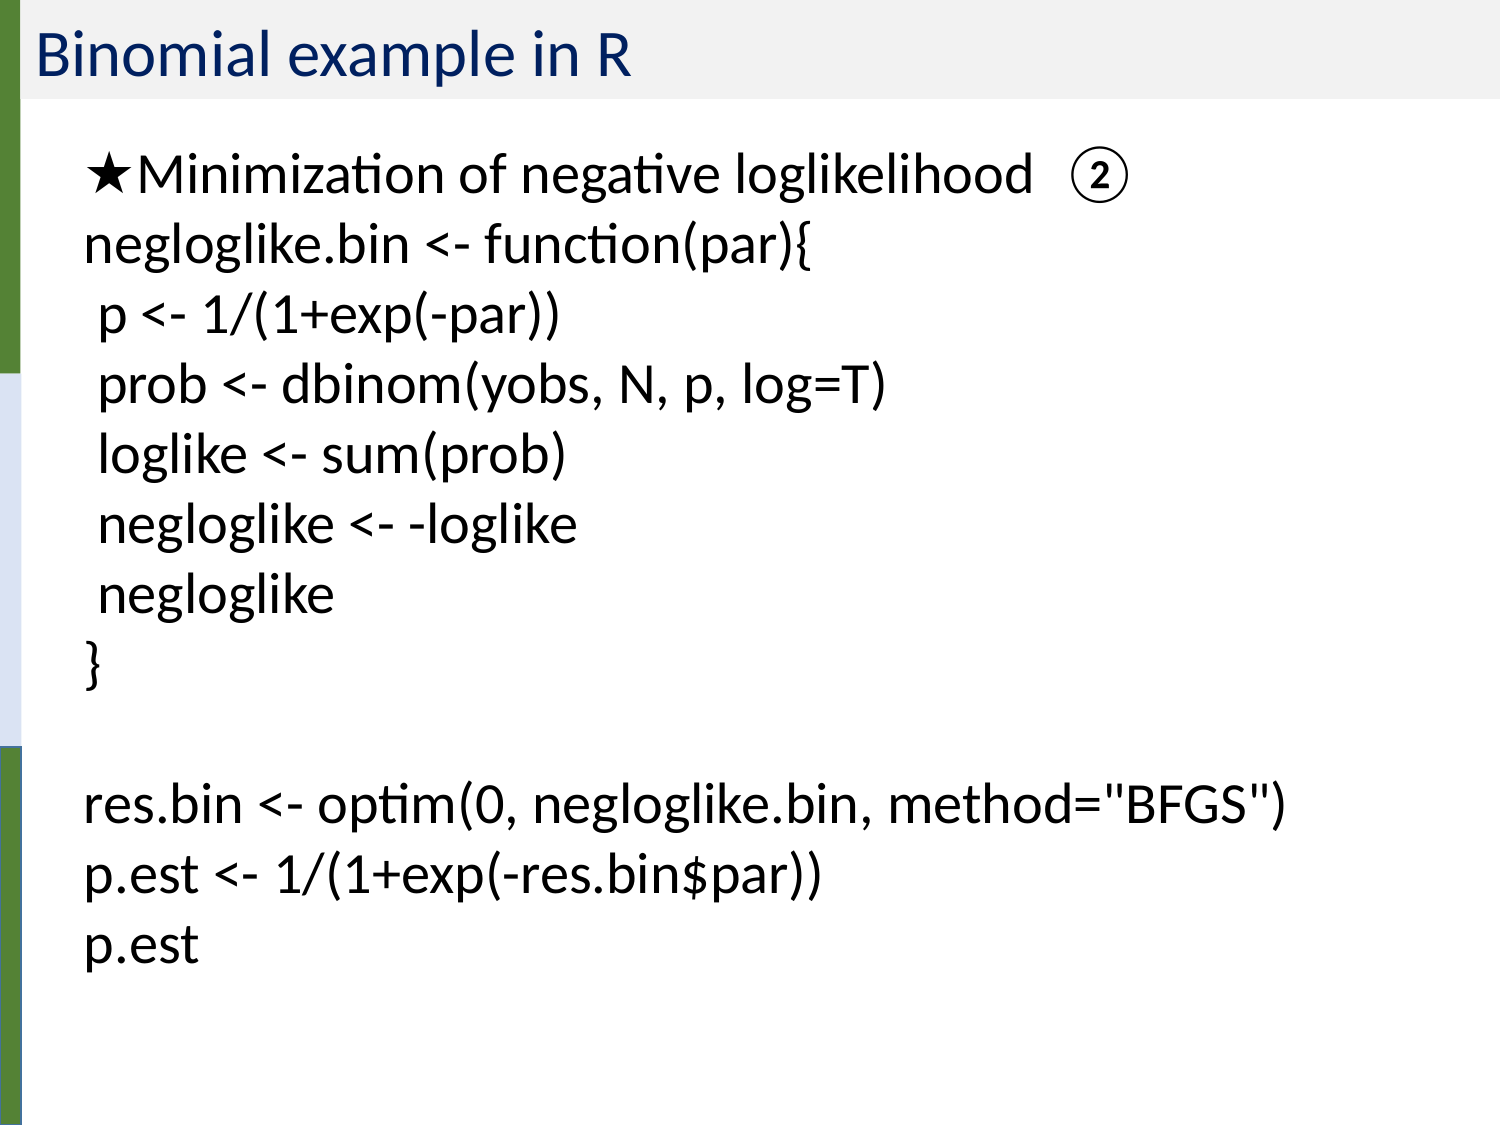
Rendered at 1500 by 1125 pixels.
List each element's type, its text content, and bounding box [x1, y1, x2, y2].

text_box Binomial example in R [24, 0, 1500, 99]
text_box ★Minimization of negative loglikelihood ② negloglike.bin <- function(par){ p <- 1/(1+exp(-par)) prob <- dbinom(yobs, N, p, log=T) loglike <- sum(prob) negloglike <- -loglike negloglike } res.bin <- optim(0, negloglike.bin, method="BFGS") p.est <- 1/(1+exp(-res.bin$par)) p.est [69, 127, 1452, 983]
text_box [0, 0, 22, 1125]
